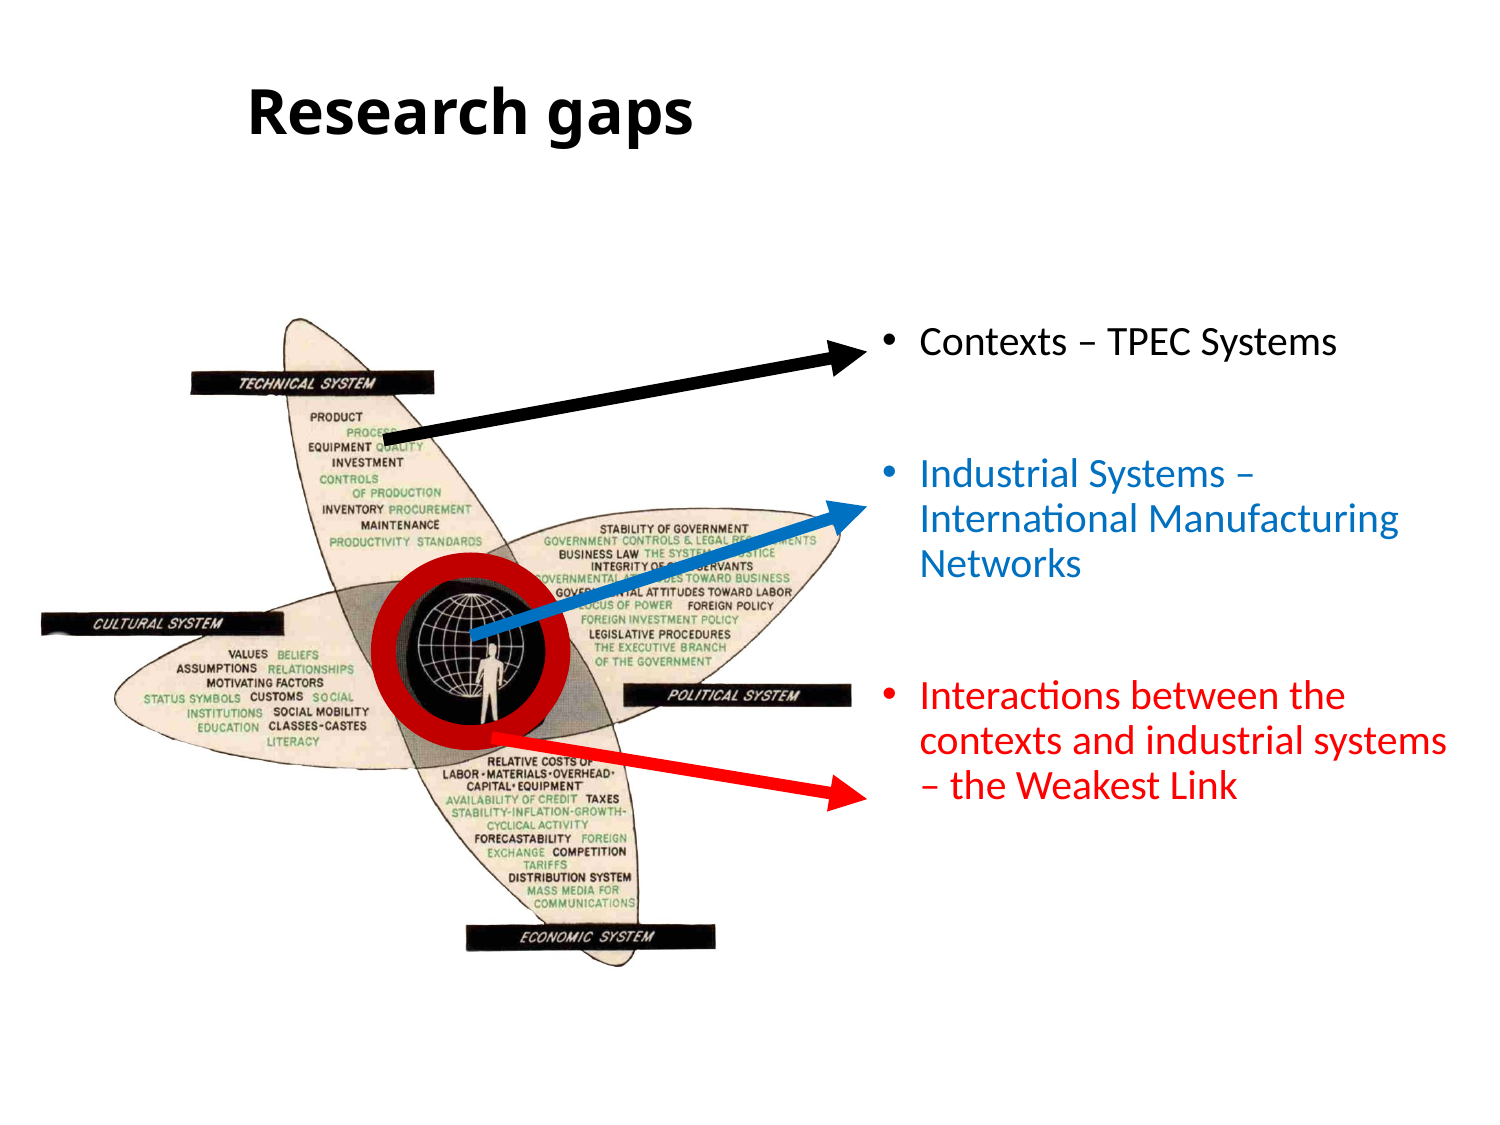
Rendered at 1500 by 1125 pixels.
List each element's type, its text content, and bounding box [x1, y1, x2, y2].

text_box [491, 737, 868, 800]
picture [14, 311, 893, 970]
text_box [383, 351, 868, 441]
list Contexts – TPEC Systems Industrial Systems – International Manufacturing Networks Interactions between the contexts and industrial systems – the Weakest Link [867, 311, 1475, 1050]
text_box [470, 506, 868, 637]
title Research gaps [7, 5, 935, 223]
